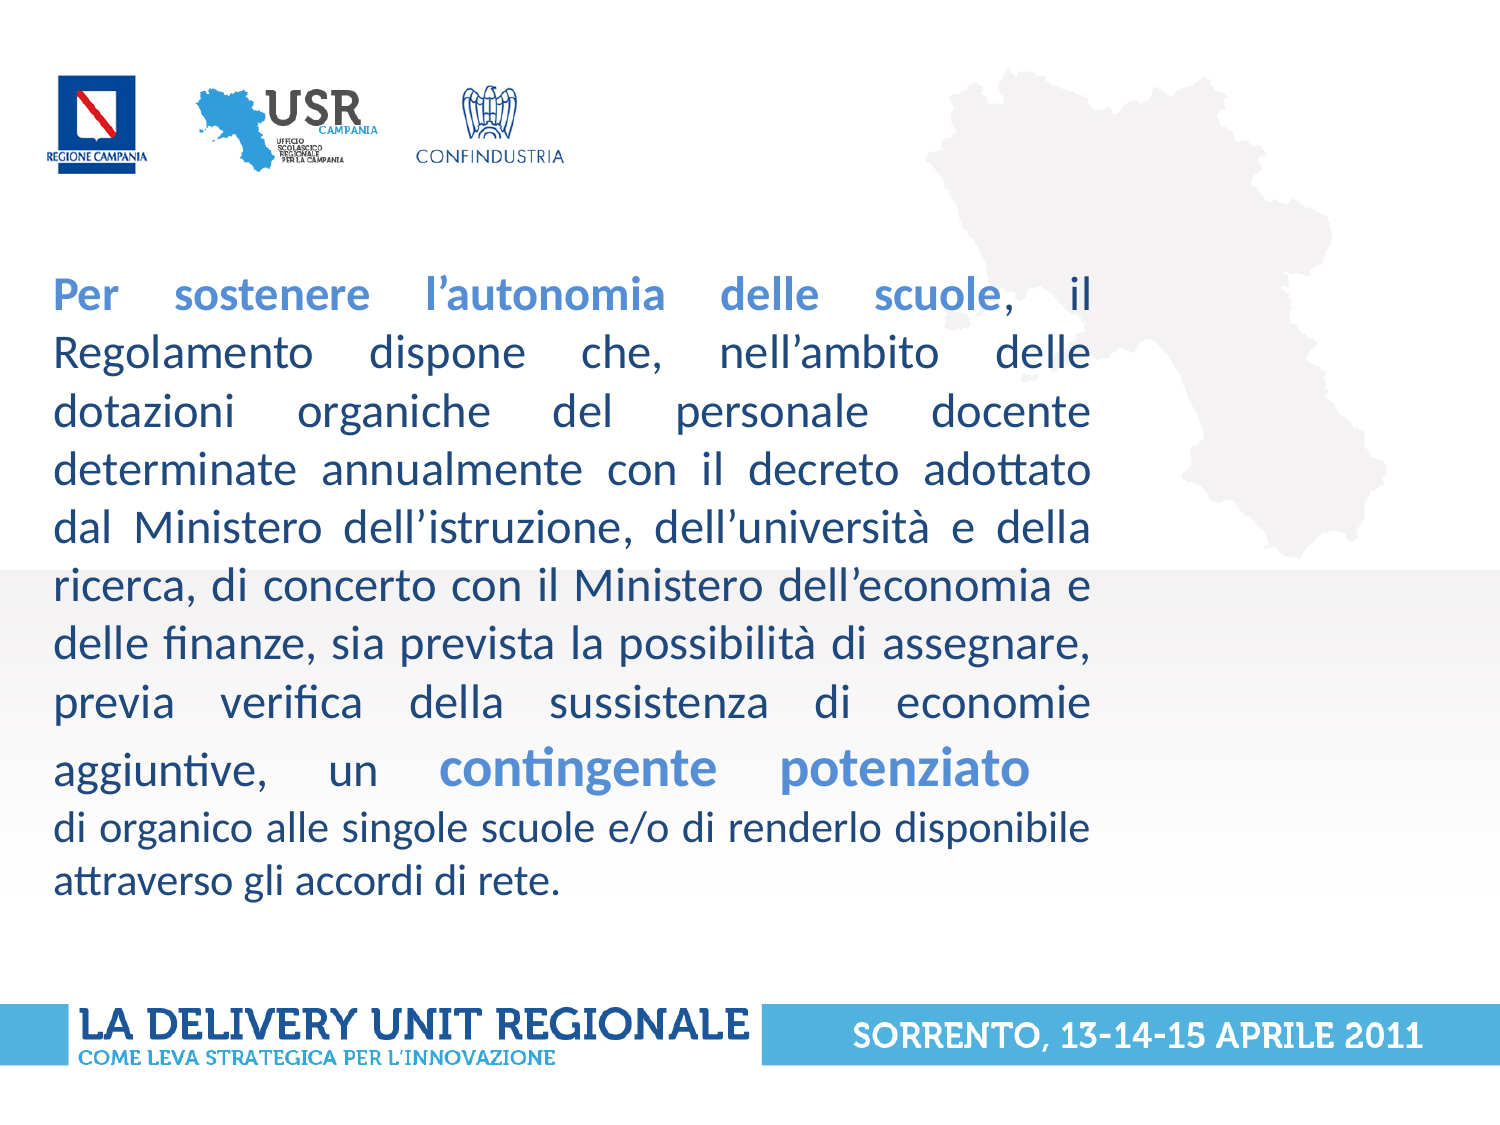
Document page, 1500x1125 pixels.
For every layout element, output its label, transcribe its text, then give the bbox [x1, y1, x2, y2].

title Per sostenere l’autonomia delle scuole, il Regolamento dispone che, nell’ambito delle dotazioni organiche del personale docente determinate annualmente con il decreto adottato dal Ministero dell’istruzione, dell’università e della ricerca, di concerto con il Ministero dell’economia e delle finanze, sia prevista la possibilità di assegnare, previa verifica della sussistenza di economie aggiuntive, un contingente potenziato di organico alle singole scuole e/o di renderlo disponibile attraverso gli accordi di rete. [53, 232, 1093, 929]
picture [0, 32, 1500, 1093]
